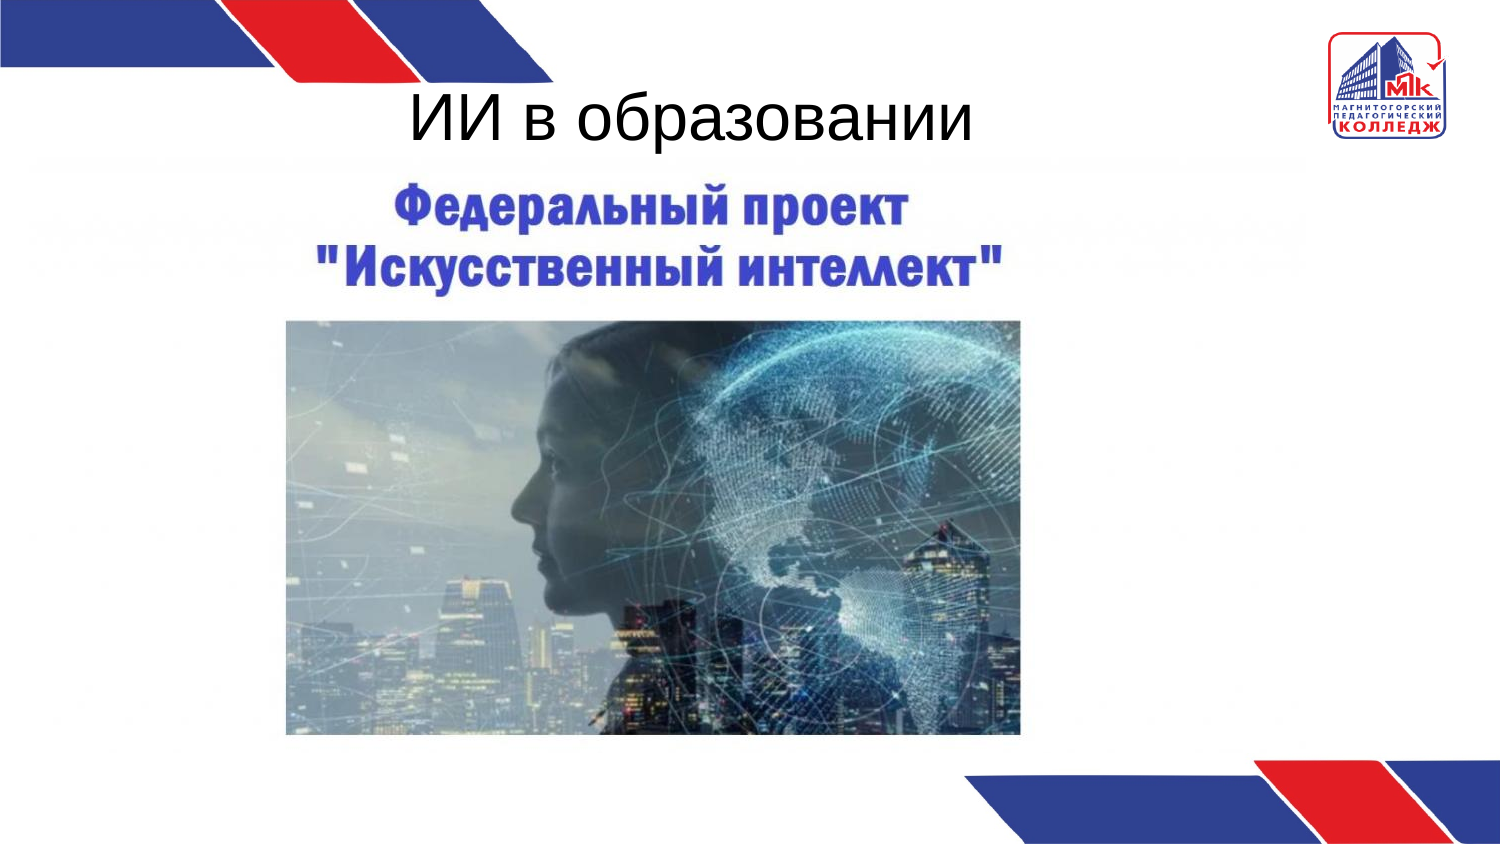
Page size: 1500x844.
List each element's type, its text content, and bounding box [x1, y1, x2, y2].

title ИИ в образовании [76, 43, 1307, 158]
picture [0, 0, 1500, 844]
